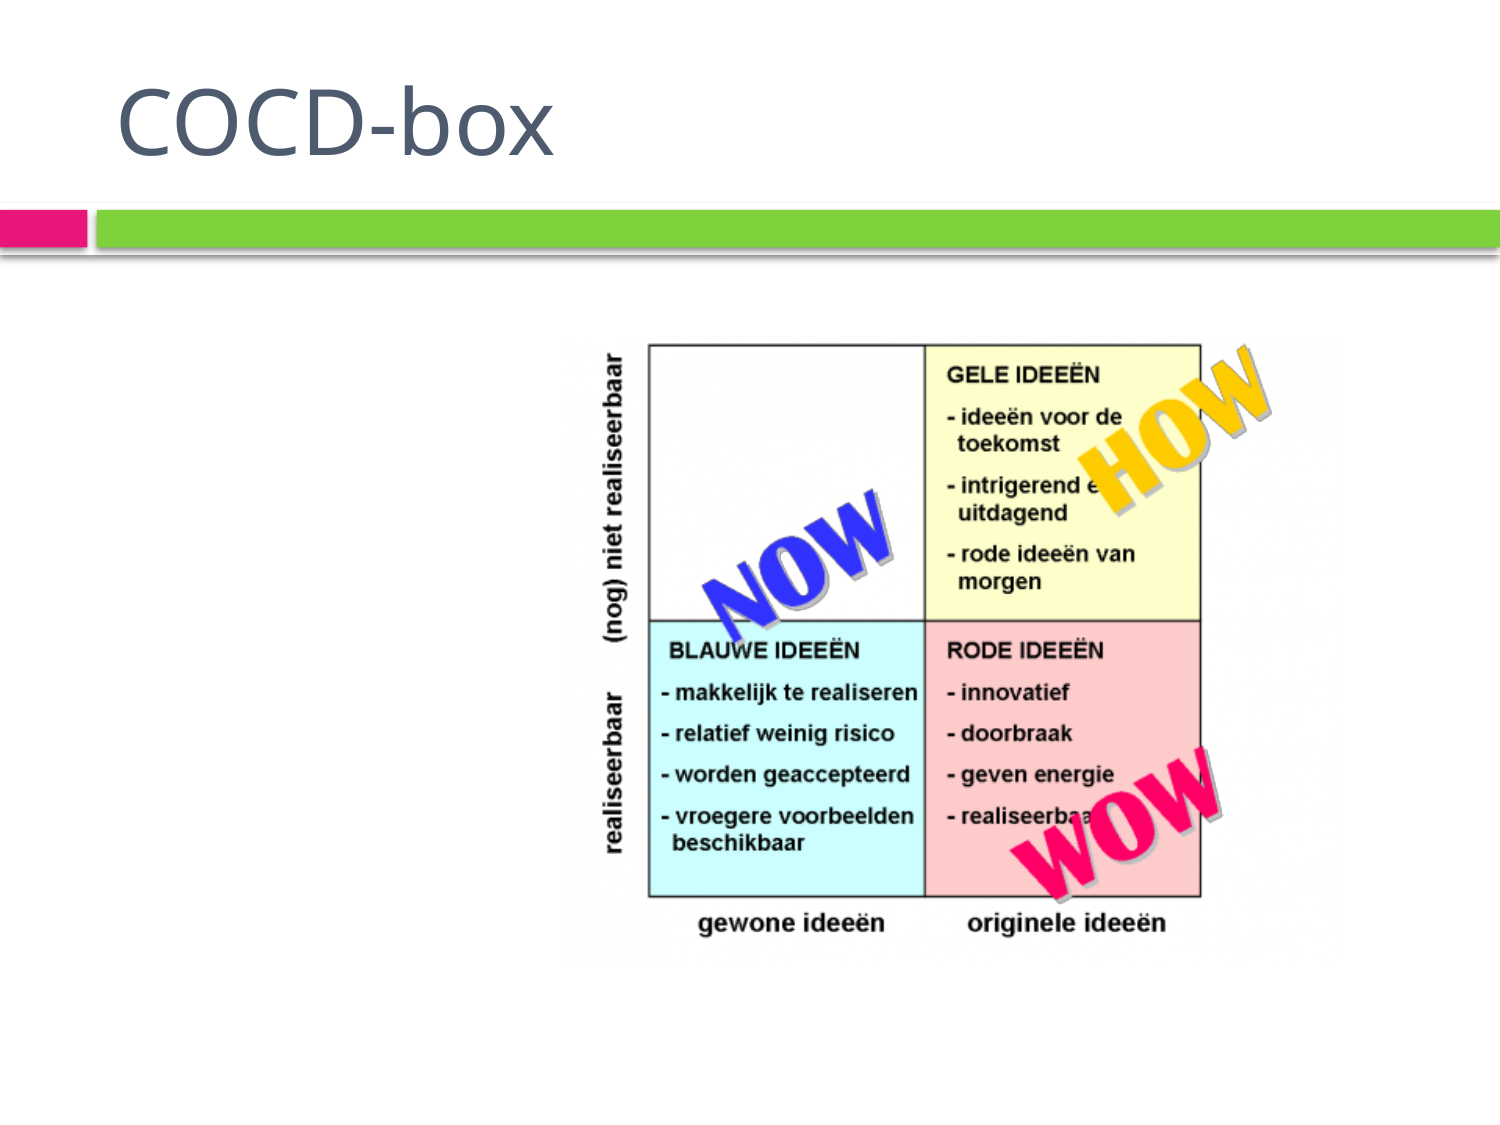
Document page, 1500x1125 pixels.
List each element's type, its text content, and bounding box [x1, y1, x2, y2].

title COCD-box [100, 37, 1438, 200]
picture [562, 339, 1345, 966]
